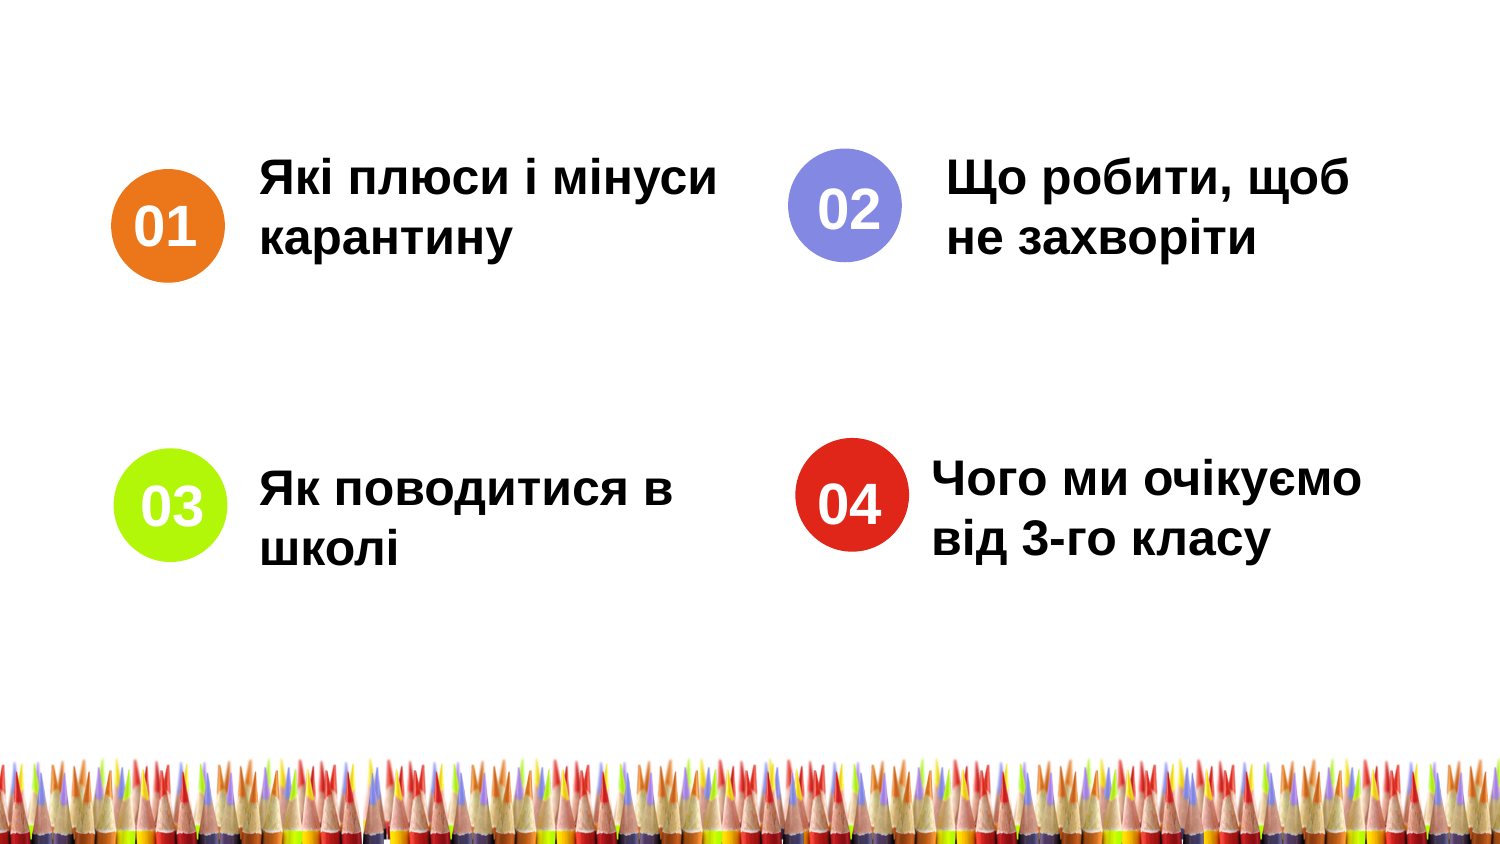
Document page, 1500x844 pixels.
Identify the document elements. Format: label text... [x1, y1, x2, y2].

text_box [793, 435, 912, 527]
text_box Як поводитися в школі [243, 448, 724, 583]
picture [0, 756, 1500, 844]
text_box Чого ми очікуємо від 3-го класу [916, 437, 1424, 573]
text_box [785, 146, 893, 265]
text_box 01 [118, 187, 218, 258]
text_box 04 [802, 465, 902, 536]
text_box [109, 194, 227, 285]
text_box [225, 482, 230, 528]
text_box Які плюси і мінуси карантину [243, 137, 760, 272]
text_box [111, 446, 219, 565]
text_box 02 [802, 171, 902, 242]
text_box Що робити, щоб не захворіти [931, 137, 1412, 272]
text_box [810, 536, 895, 554]
text_box [123, 166, 213, 187]
text_box 03 [125, 468, 225, 539]
